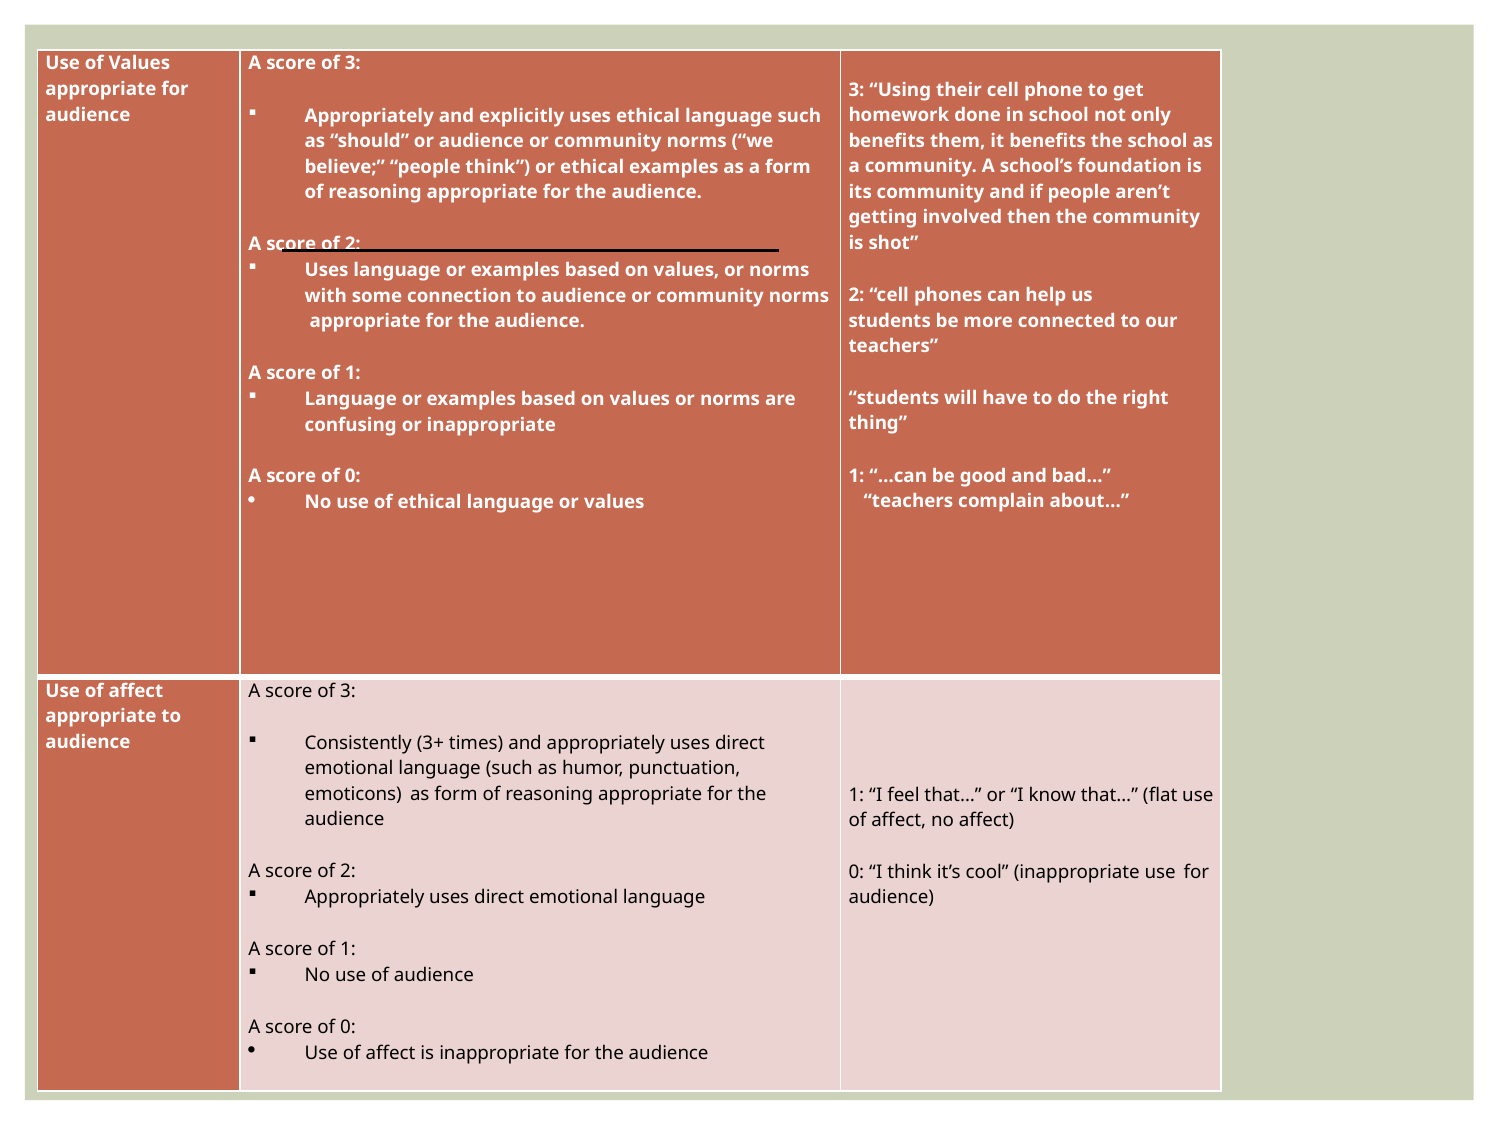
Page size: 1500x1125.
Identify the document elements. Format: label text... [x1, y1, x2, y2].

table_cell A score of 3: Consistently (3+ times) and appropriately uses direct emotional language (such as humor, punctuation, emoticons) as form of reasoning appropriate for the audience A score of 2: Appropriately uses direct emotional language A score of 1: No use of audience A score of 0: Use of affect is inappropriate for the audience [241, 680, 840, 1090]
table_cell 1: “I feel that…” or “I know that…” (flat use of affect, no affect) 0: “I think it’s cool” (inappropriate use for audience) [841, 680, 1220, 1090]
table_header 3: “Using their cell phone to get homework done in school not only benefits them, it benefits the school as a community. A school’s foundation is its community and if people aren’t getting involved then the community is shot” 2: “cell phones can help us students be more connected to our teachers” “students will have to do the right thing” 1: “…can be good and bad…” “teachers complain about…” [841, 51, 1220, 674]
table_header A score of 3: Appropriately and explicitly uses ethical language such as “should” or audience or community norms (“we believe;” “people think”) or ethical examples as a form of reasoning appropriate for the audience. A score of 2: Uses language or examples based on values, or norms with some connection to audience or community norms appropriate for the audience. A score of 1: Language or examples based on values or norms are confusing or inappropriate A score of 0: No use of ethical language or values [241, 51, 840, 674]
table_header Use of Values appropriate for audience [38, 51, 239, 674]
table_cell Use of affect appropriate to audience [38, 680, 239, 1090]
